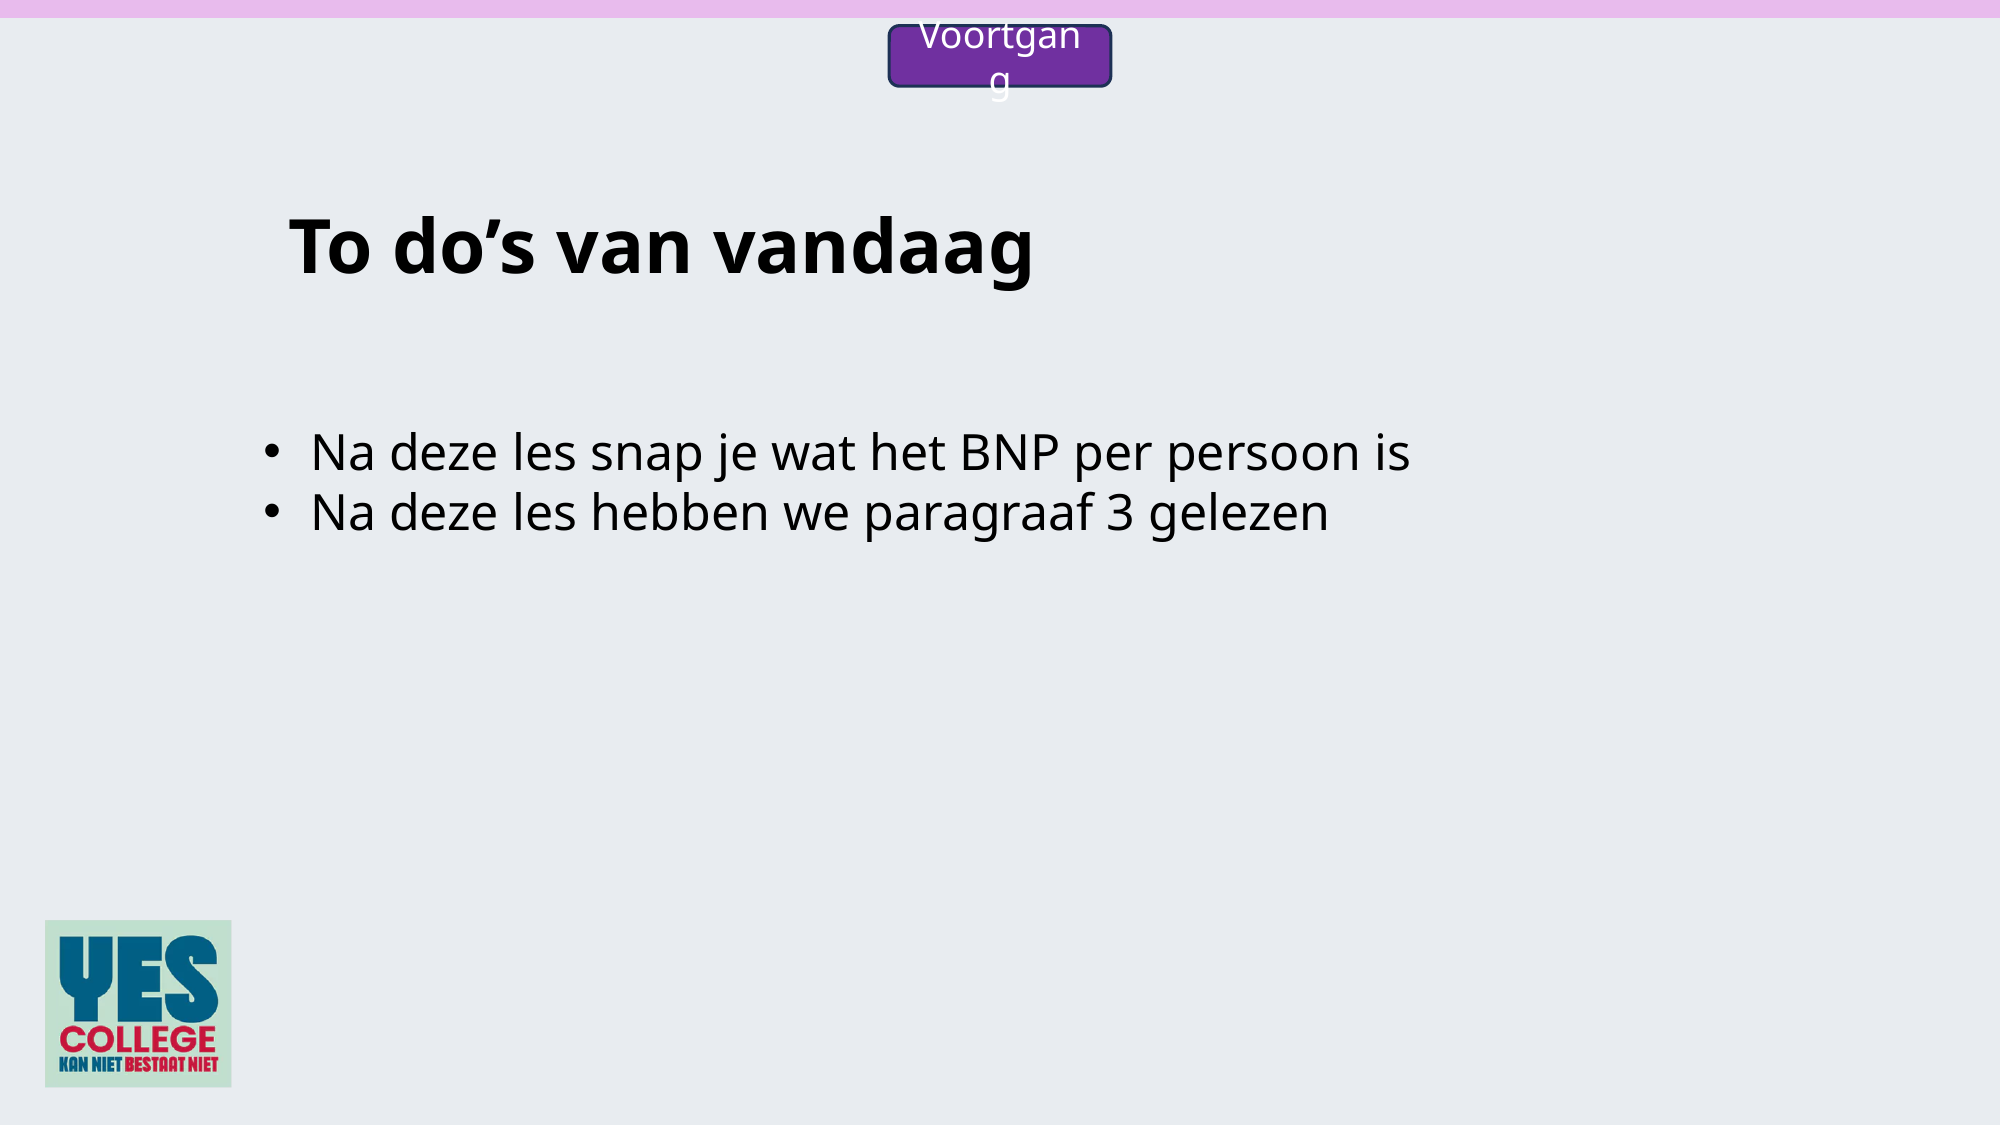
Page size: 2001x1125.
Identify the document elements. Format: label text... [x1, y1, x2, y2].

text_box Na deze les snap je wat het BNP per persoon is Na deze les hebben we paragraaf 3 gelezen [248, 353, 1731, 549]
picture [0, 913, 356, 1093]
text_box To do’s van vandaag [273, 191, 1541, 297]
text_box [0, 0, 2000, 18]
text_box [248, 219, 1637, 326]
text_box Voortgang [887, 24, 1113, 88]
